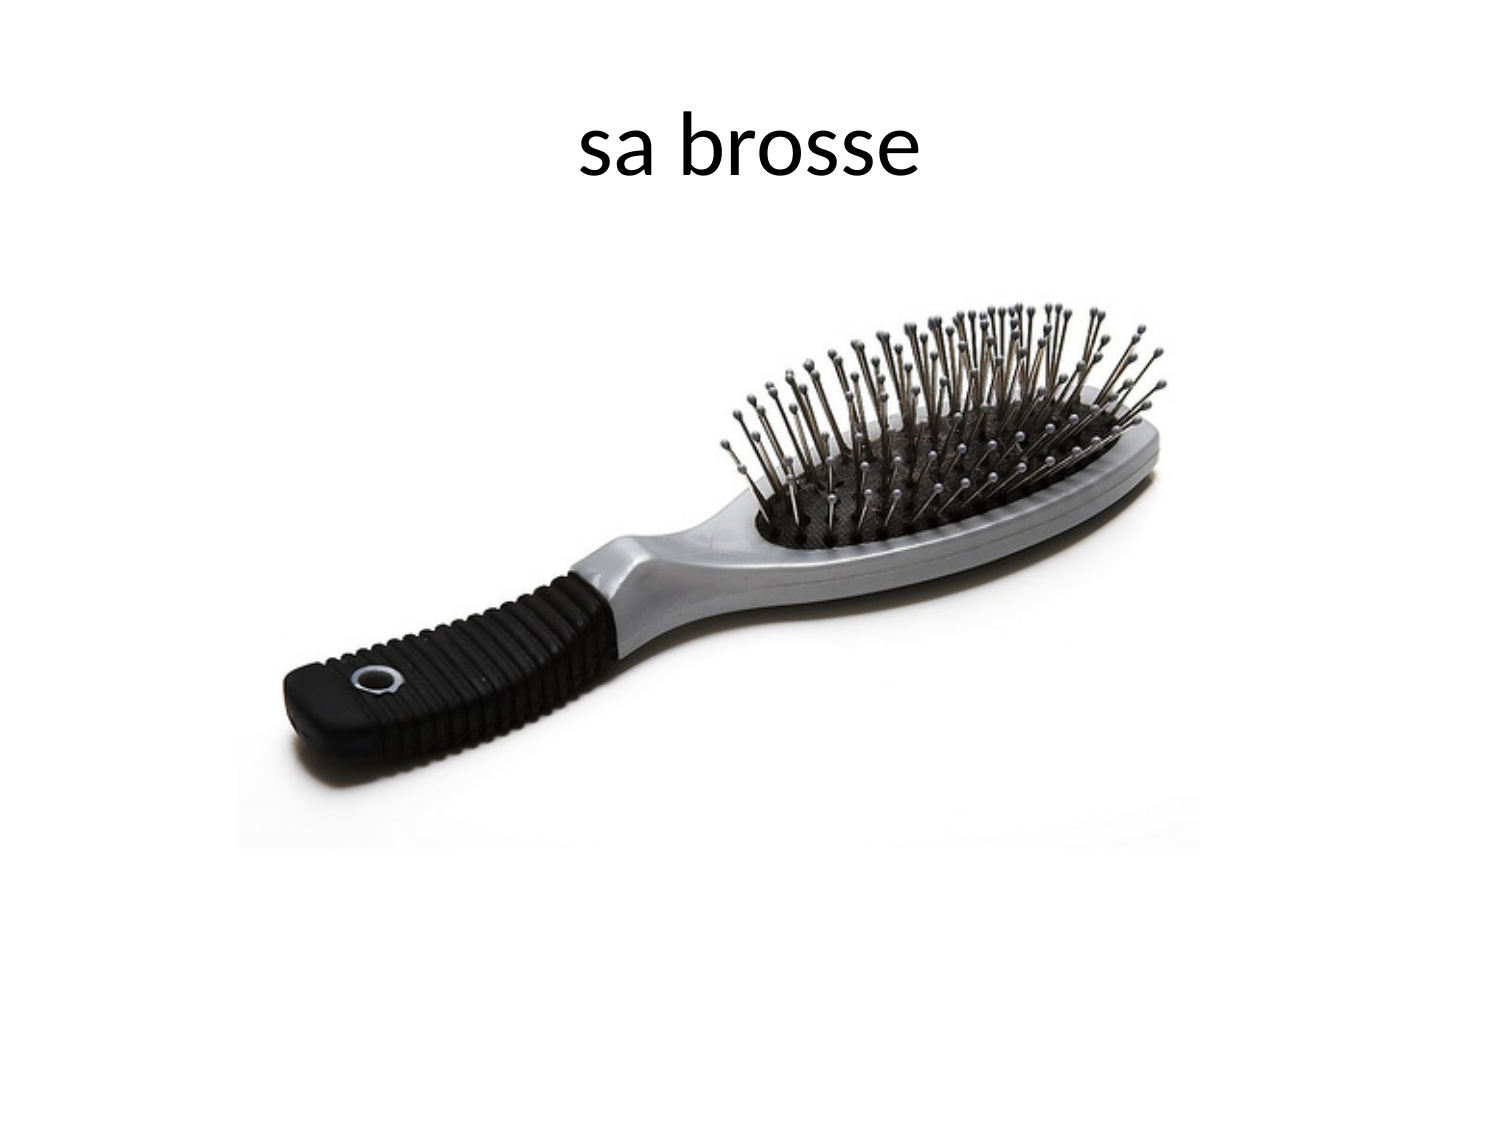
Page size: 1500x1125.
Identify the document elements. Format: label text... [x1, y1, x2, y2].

picture [237, 249, 1200, 849]
title sa brosse [75, 45, 1425, 233]
